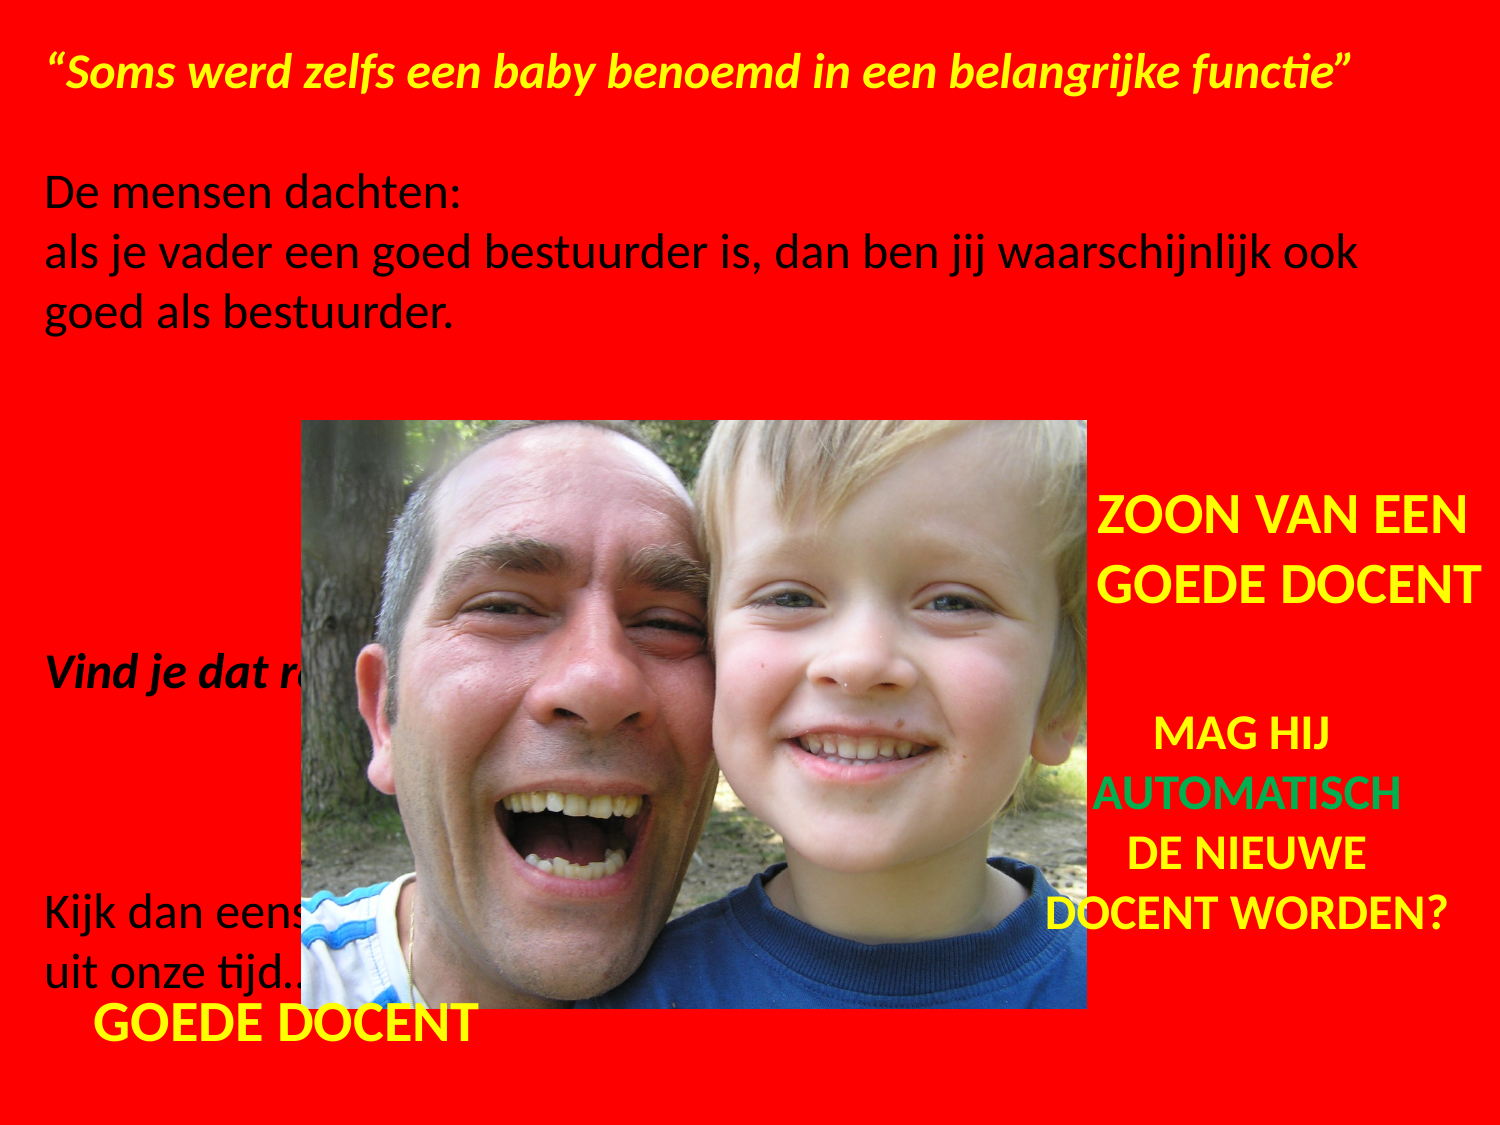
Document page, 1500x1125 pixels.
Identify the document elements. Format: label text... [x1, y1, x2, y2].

picture [300, 420, 1088, 1009]
text_box Zoon van een Goede docent [1093, 467, 1498, 623]
text_box Goede docent [78, 975, 495, 1061]
text_box Mag hij Automatisch De nieuwe Docent worden? [1093, 692, 1465, 948]
text_box “Soms werd zelfs een baby benoemd in een belangrijke functie” De mensen dachten: als je vader een goed bestuurder is, dan ben jij waarschijnlijk ook goed als bestuurder. Vind je dat raar? Kijk dan eens naar dit voorbeeld uit onze tijd…… [29, 30, 1436, 1125]
